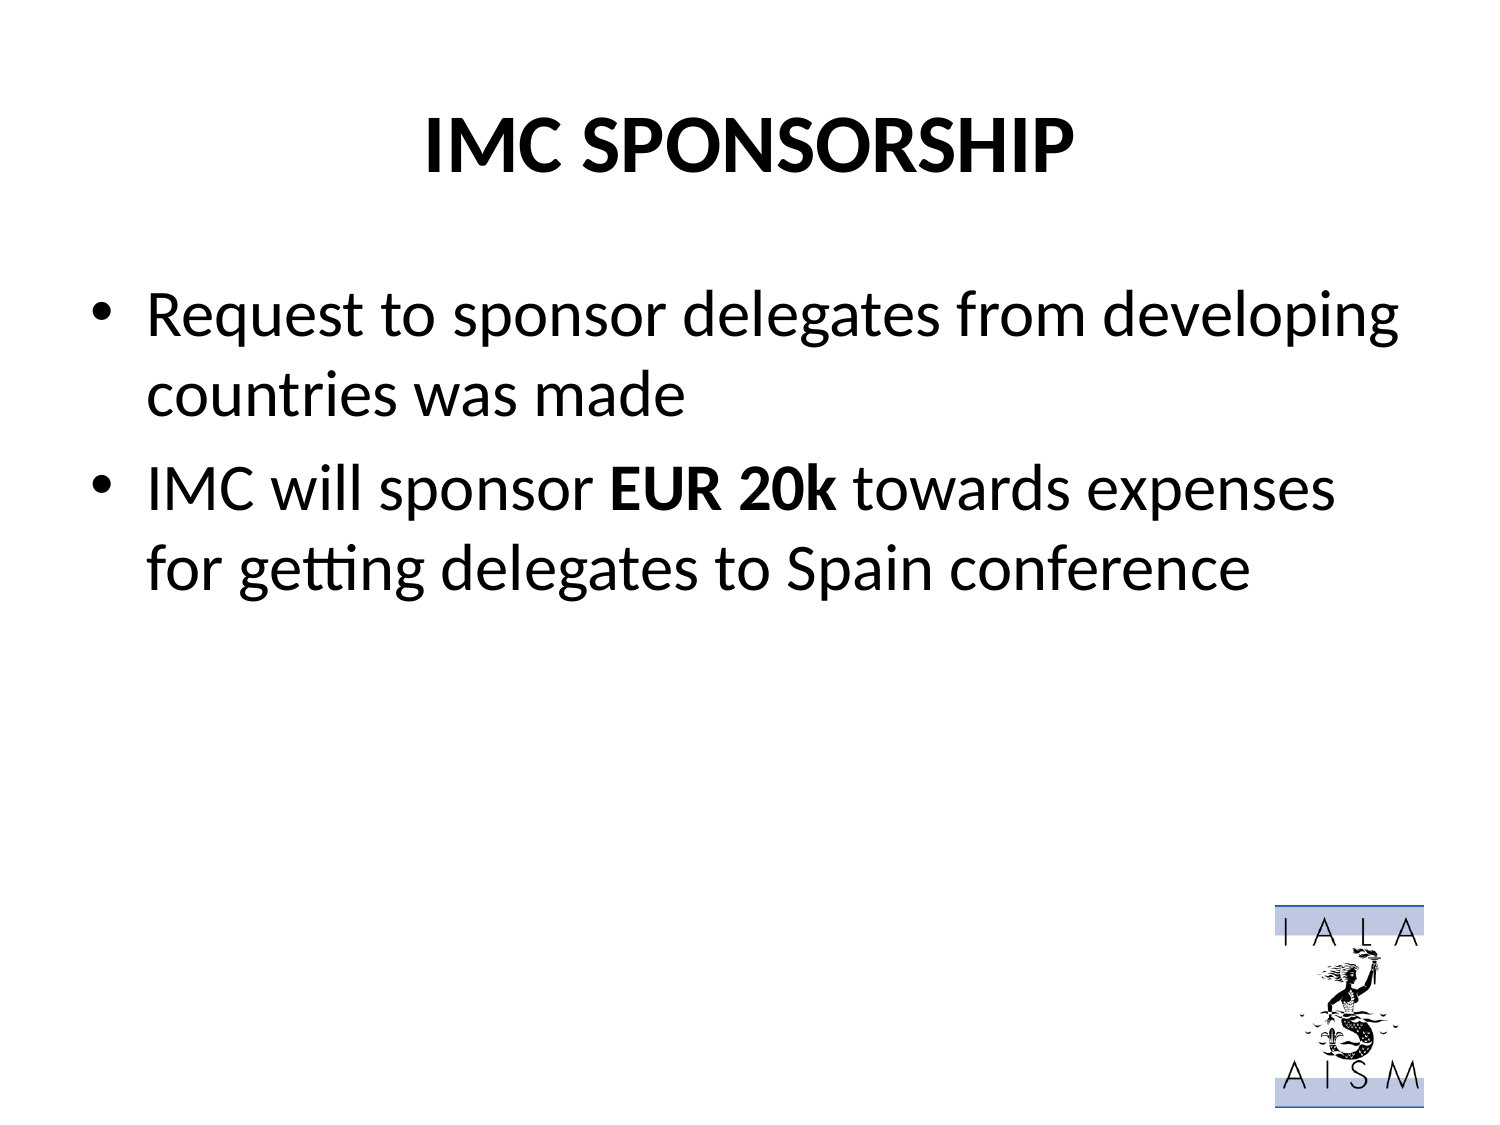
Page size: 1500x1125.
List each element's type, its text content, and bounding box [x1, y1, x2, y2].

title IMC SPONSORSHIP [75, 45, 1425, 233]
list Request to sponsor delegates from developing countries was made IMC will sponsor EUR 20k towards expenses for getting delegates to Spain conference [75, 262, 1425, 1005]
picture [1275, 1005, 1424, 1108]
